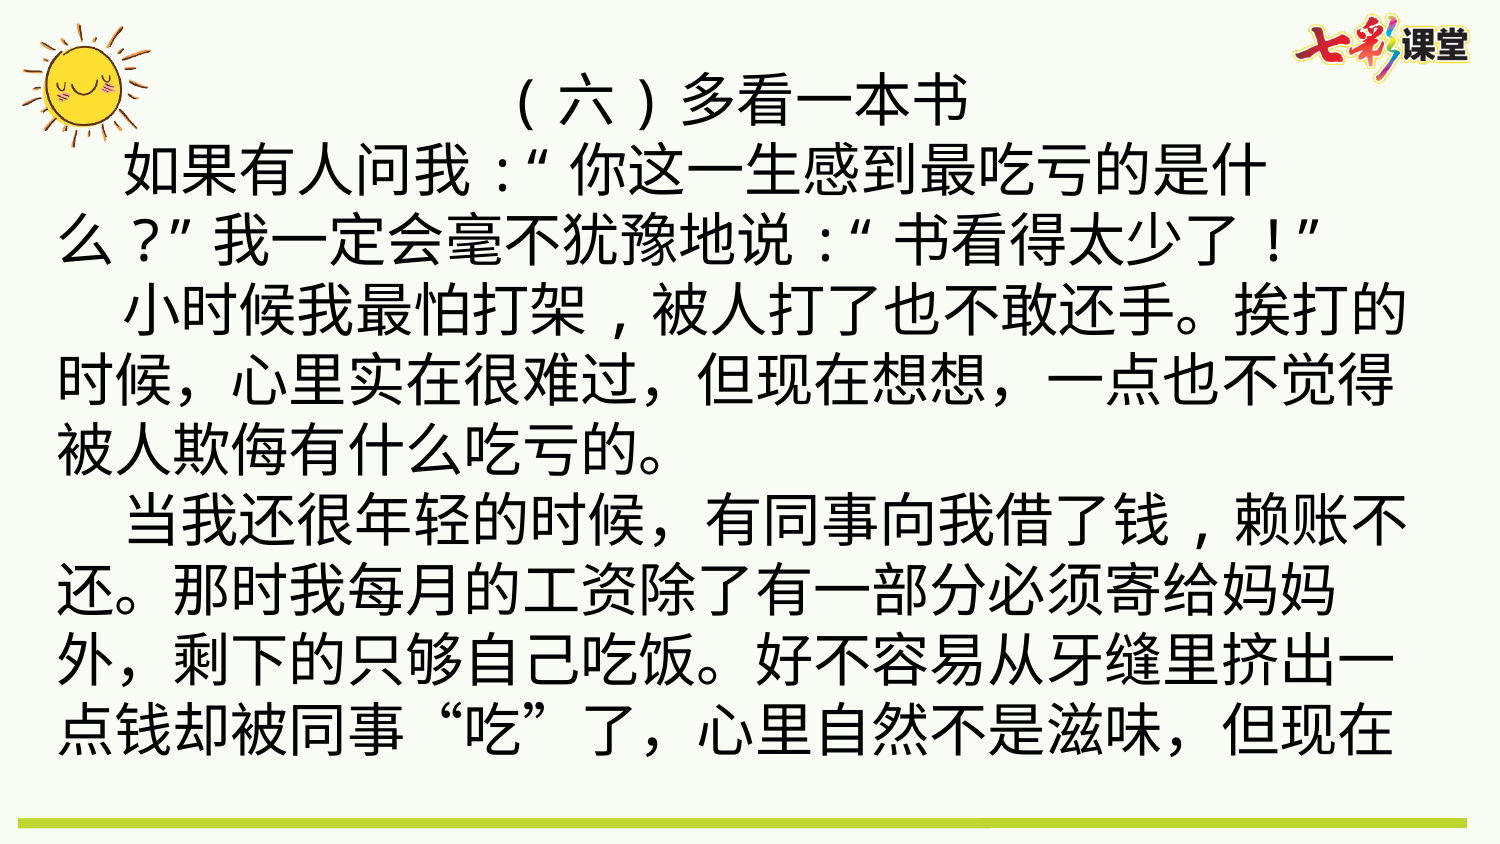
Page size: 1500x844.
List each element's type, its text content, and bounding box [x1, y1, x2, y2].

text_box (六)多看一本书 如果有人问我:“你这一生感到最吃亏的是什么?”我一定会毫不犹豫地说:“书看得太少了!” 小时候我最怕打架,被人打了也不敢还手。挨打的时候，心里实在很难过，但现在想想，一点也不觉得被人欺侮有什么吃亏的。 当我还很年轻的时候，有同事向我借了钱,赖账不还。那时我每月的工资除了有一部分必须寄给妈妈外，剩下的只够自己吃饭。好不容易从牙缝里挤出一点钱却被同事“吃”了，心里自然不是滋味，但现在 [41, 55, 1437, 771]
picture [0, 0, 173, 172]
picture [18, 771, 1467, 844]
picture [1291, 9, 1472, 87]
